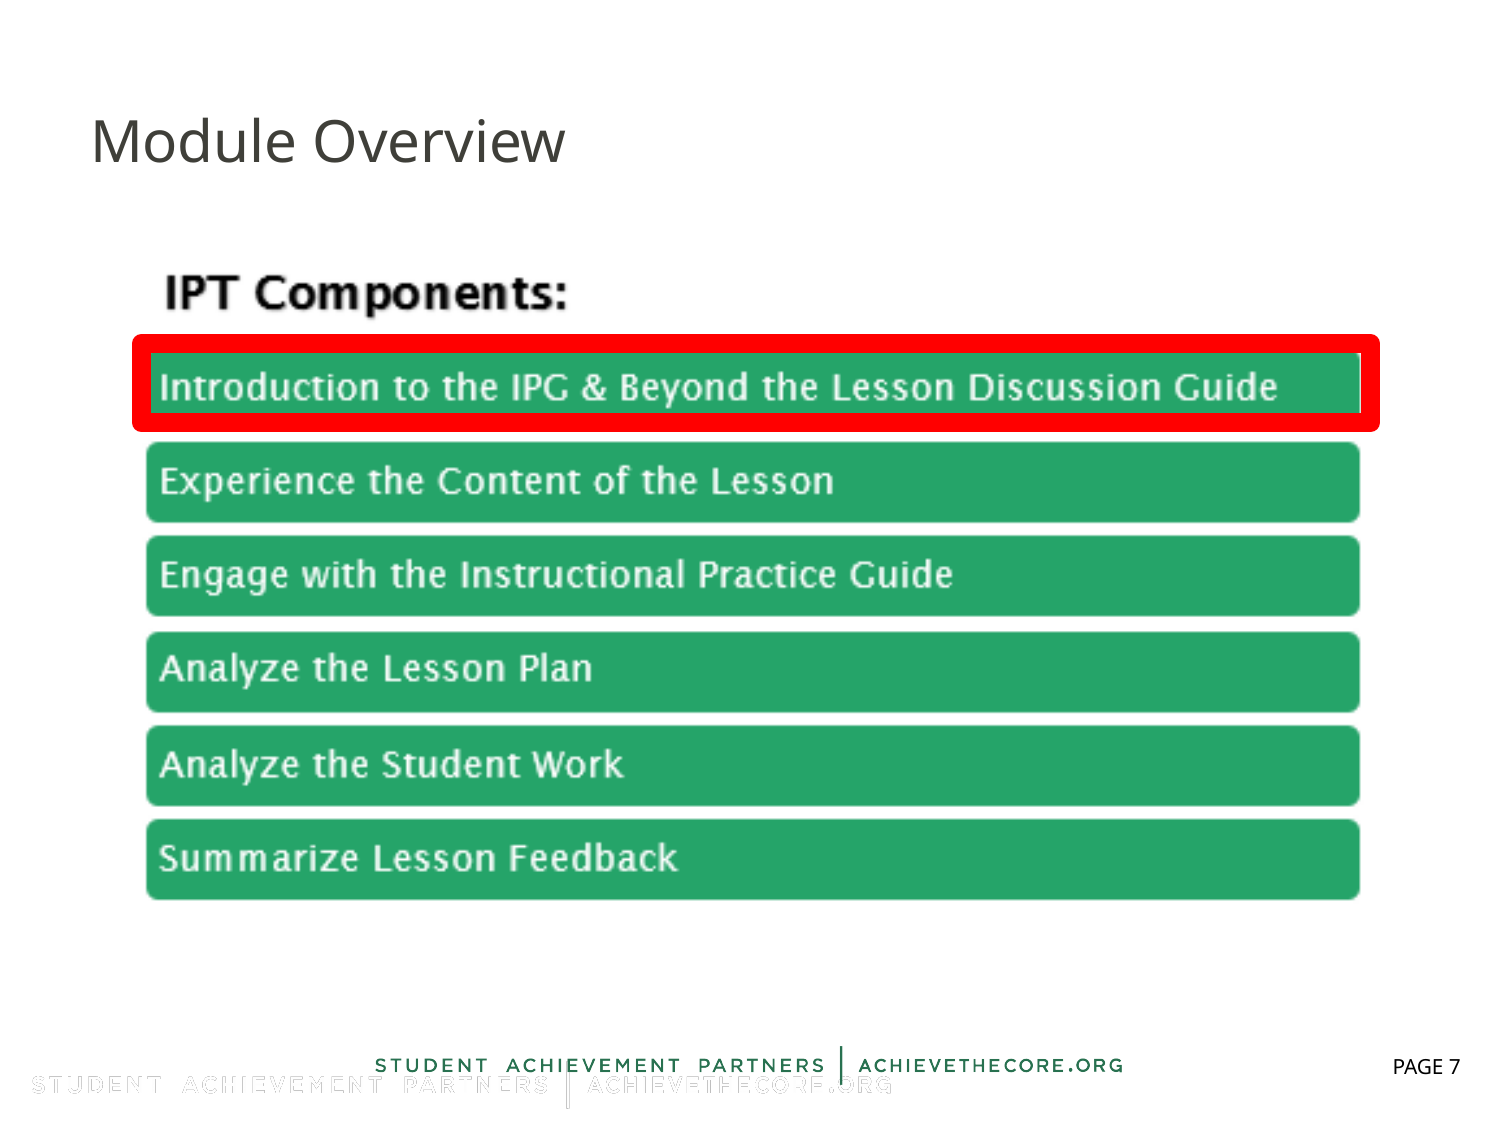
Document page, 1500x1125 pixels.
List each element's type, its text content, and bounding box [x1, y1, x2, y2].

title Module Overview [75, 45, 1425, 233]
picture [12, 1046, 1122, 1112]
picture [129, 232, 1371, 924]
